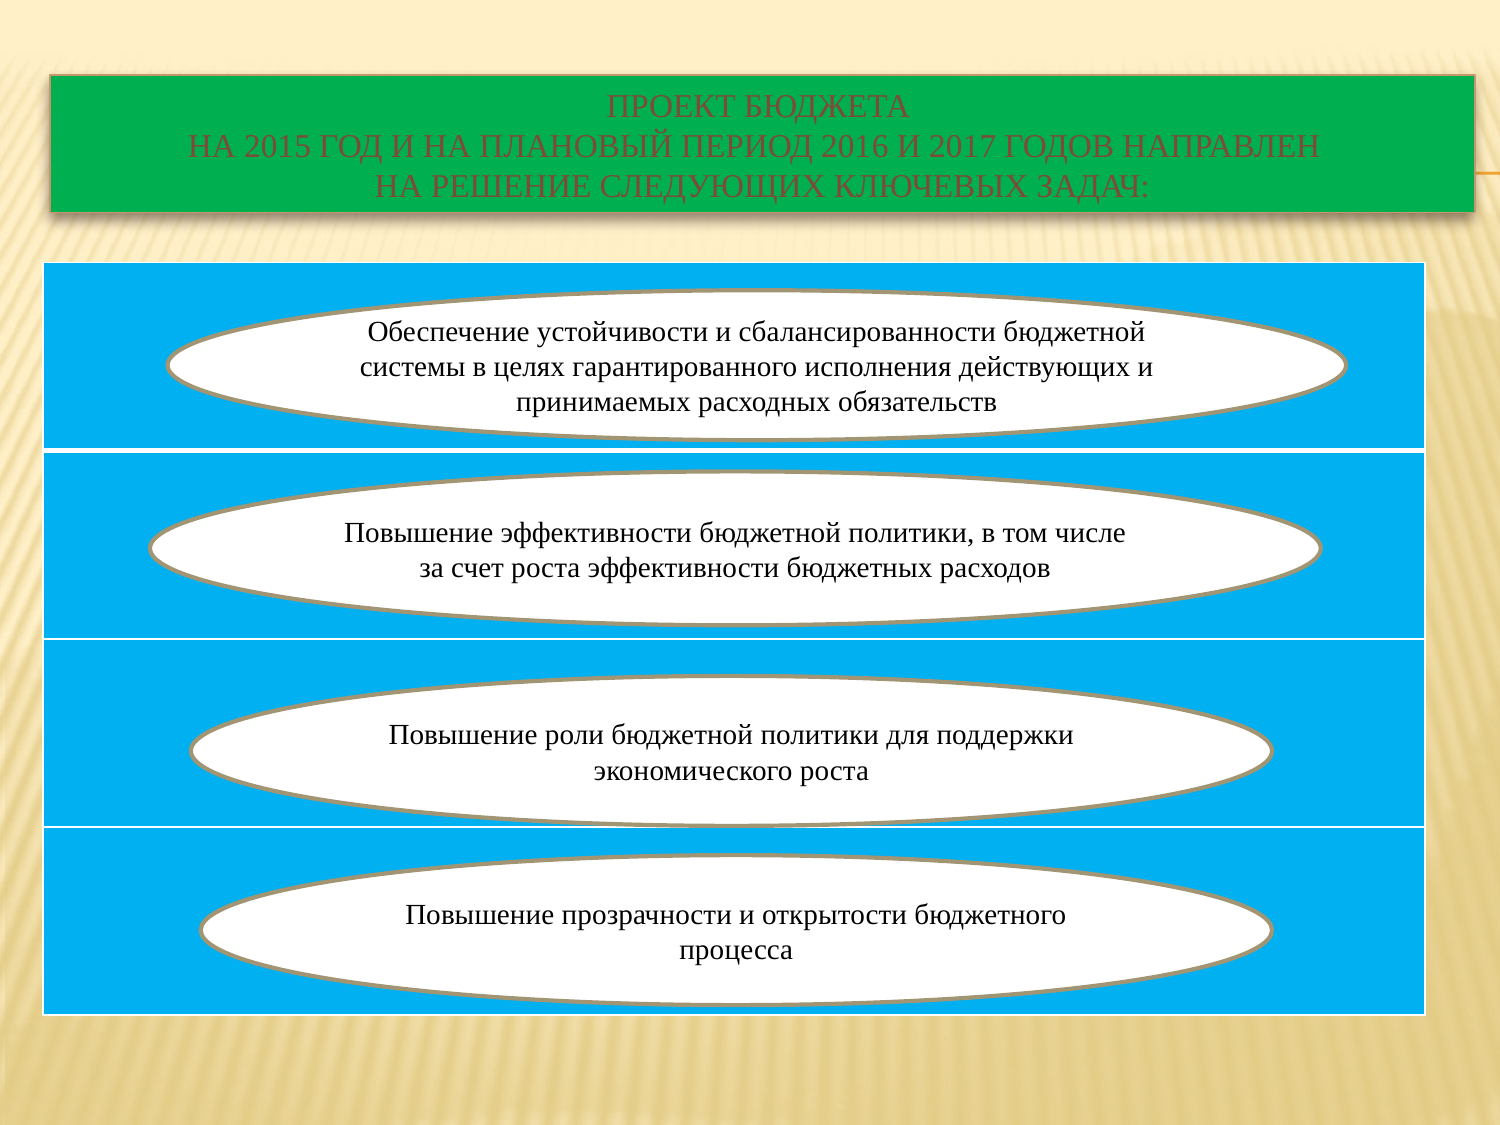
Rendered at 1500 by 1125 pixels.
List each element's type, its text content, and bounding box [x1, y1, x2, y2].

text_box Повышение эффективности бюджетной политики, в том числе за счет роста эффективности бюджетных расходов [147, 469, 1323, 628]
text_box Повышение прозрачности и открытости бюджетного процесса [198, 853, 1275, 1008]
table_cell [44, 640, 1424, 826]
text_box Обеспечение устойчивости и сбалансированности бюджетной системы в целях гарантированного исполнения действующих и принимаемых расходных обязательств [165, 288, 1349, 443]
table_header [44, 263, 1424, 448]
text_box Повышение роли бюджетной политики для поддержки экономического роста [188, 673, 1275, 828]
table_cell [44, 828, 1424, 1014]
title Проект бюджета на 2015 год и на плановый период 2016 и 2017 годов направлен на решение следующих ключевых задач: [49, 74, 1476, 213]
table_cell [44, 453, 1424, 638]
